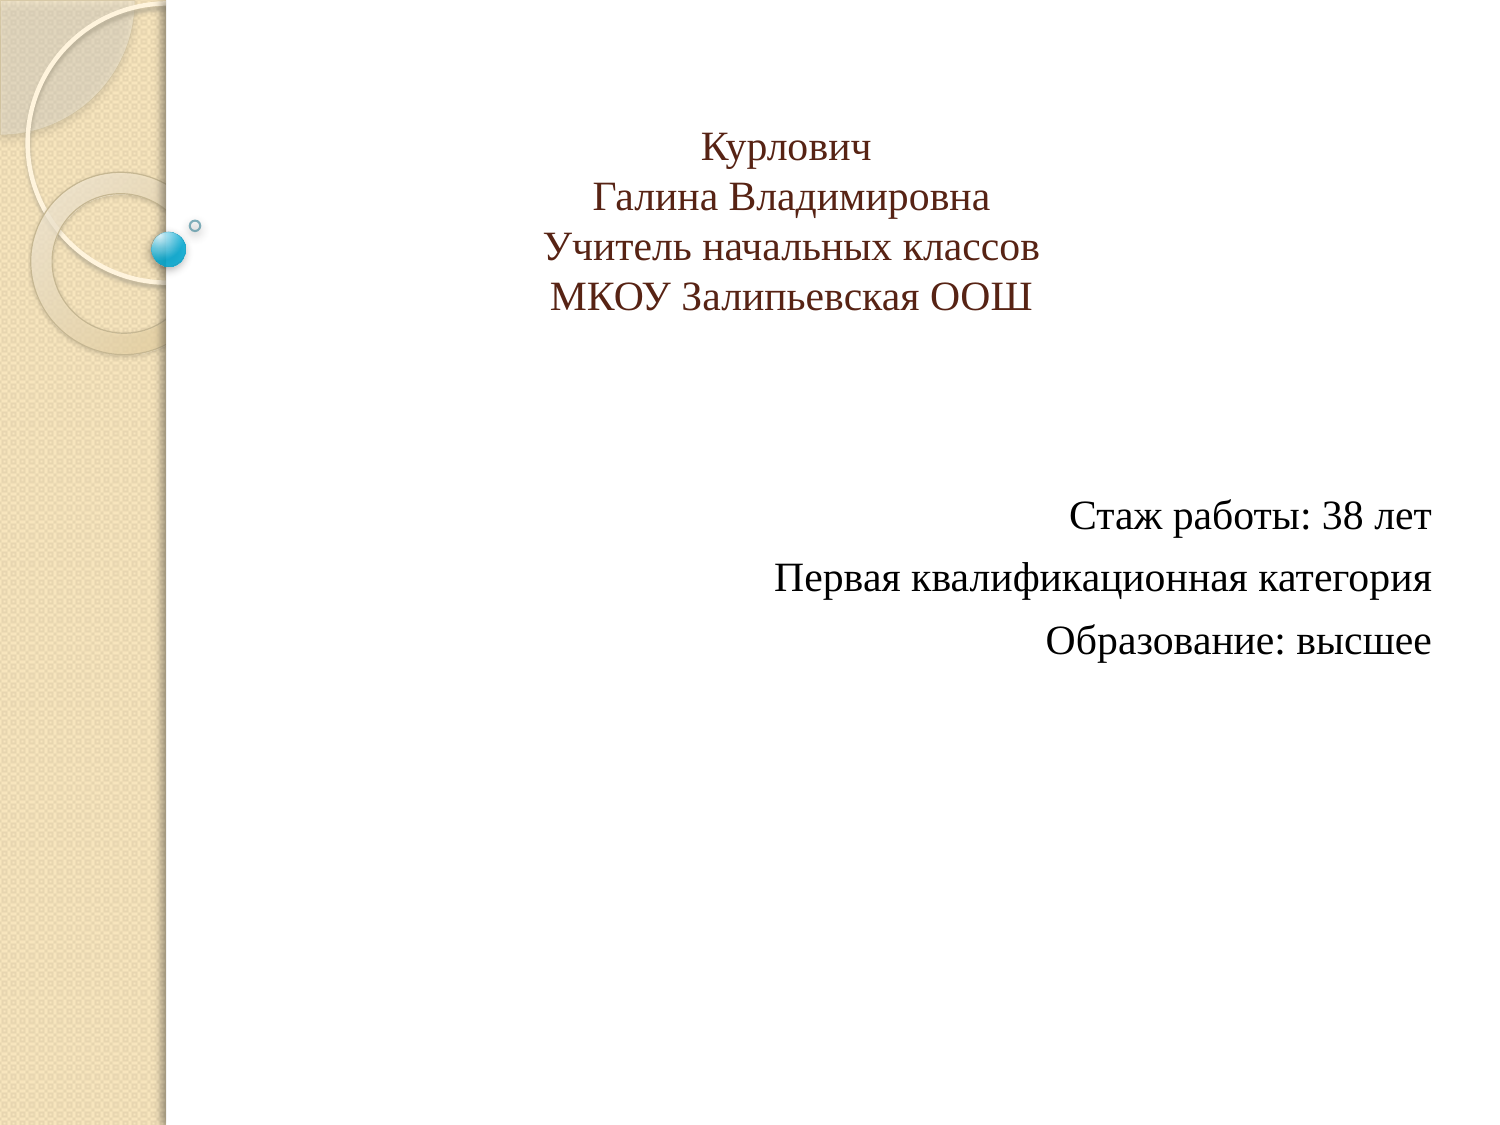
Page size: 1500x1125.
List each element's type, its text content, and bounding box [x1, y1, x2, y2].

title Курлович Галина Владимировна Учитель начальных классов МКОУ Залипьевская ООШ [112, 30, 1471, 327]
subtitle Стаж работы: 38 лет Первая квалификационная категория Образование: высшее [112, 487, 1447, 800]
